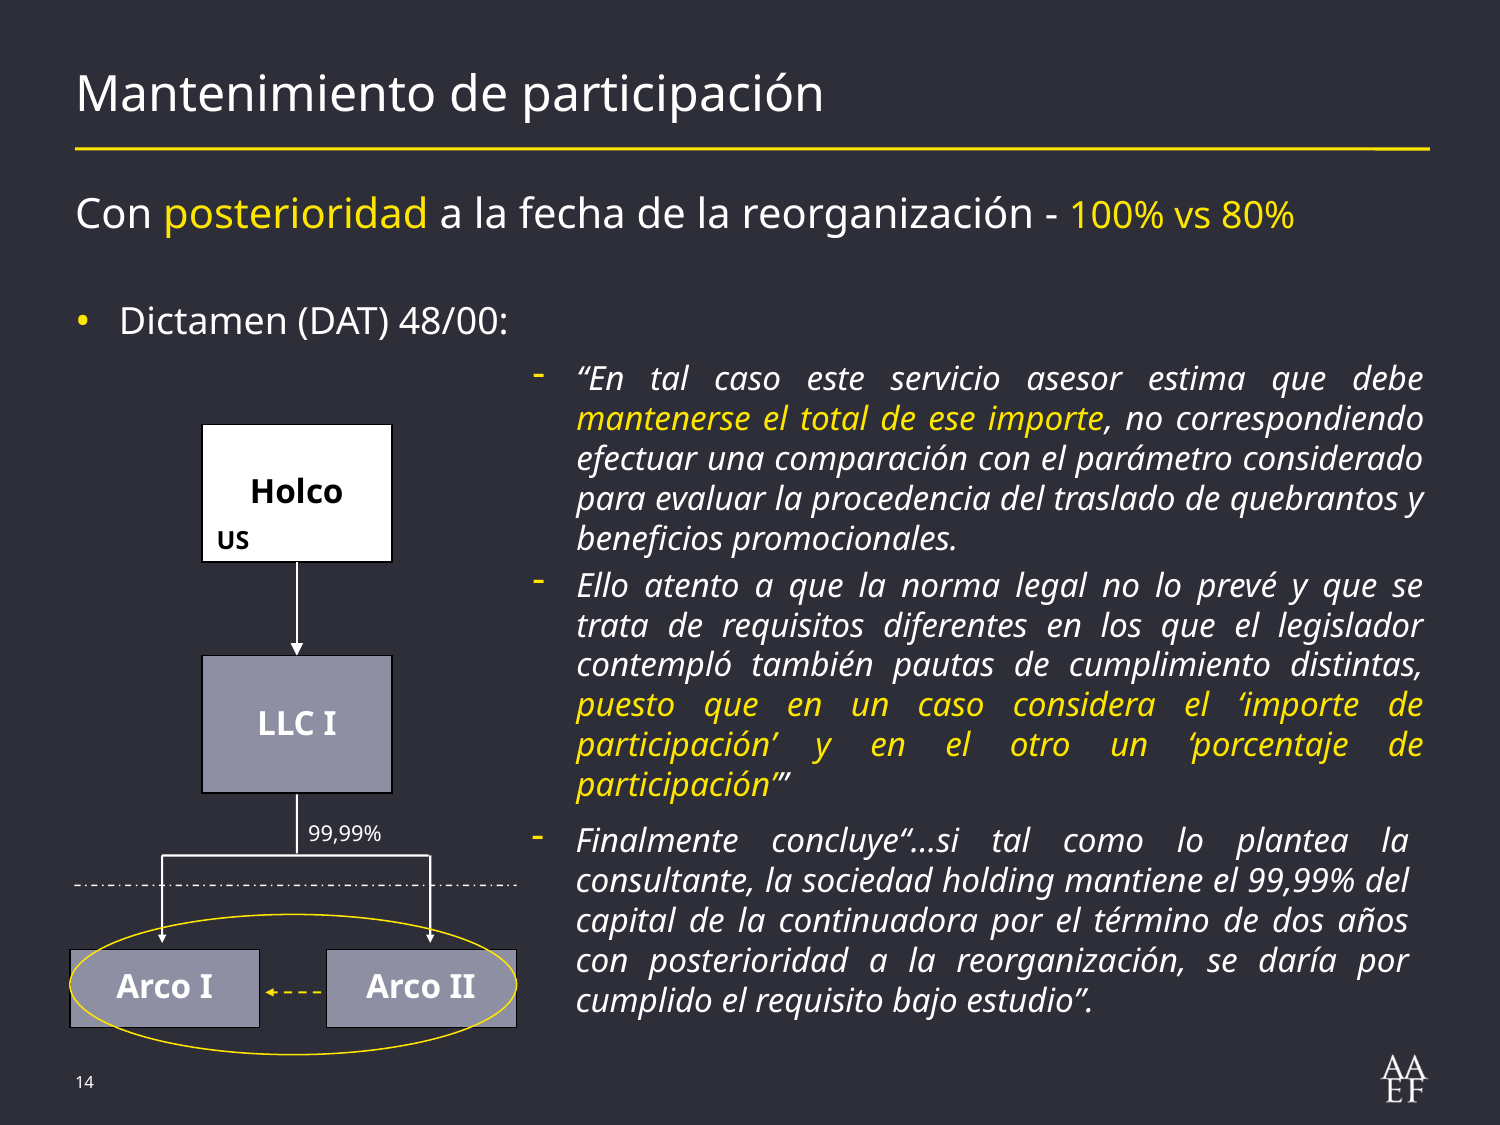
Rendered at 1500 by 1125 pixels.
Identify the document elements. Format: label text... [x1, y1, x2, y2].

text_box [69, 424, 517, 1055]
text_box Finalmente concluye“…si tal como lo plantea la consultante, la sociedad holding mantiene el 99,99% del capital de la continuadora por el término de dos años con posterioridad a la reorganización, se daría por cumplido el requisito bajo estudio”. [522, 812, 1425, 1027]
picture [1369, 1050, 1436, 1104]
slide_number 14 [75, 1068, 184, 1099]
title Mantenimiento de participación [75, 48, 1425, 146]
list Con posterioridad a la fecha de la reorganización - 100% vs 80% Dictamen (DAT) 48/00: [75, 186, 1425, 422]
text_box “En tal caso este servicio asesor estima que debe mantenerse el total de ese importe, no correspondiendo efectuar una comparación con el parámetro considerado para evaluar la procedencia del traslado de quebrantos y beneficios promocionales. Ello atento a que la norma legal no lo prevé y que se trata de requisitos diferentes en los que el legislador contempló también pautas de cumplimiento distintas, puesto que en un caso considera el ‘importe de participación’ y en el otro un ‘porcentaje de participación’” [473, 350, 1440, 811]
